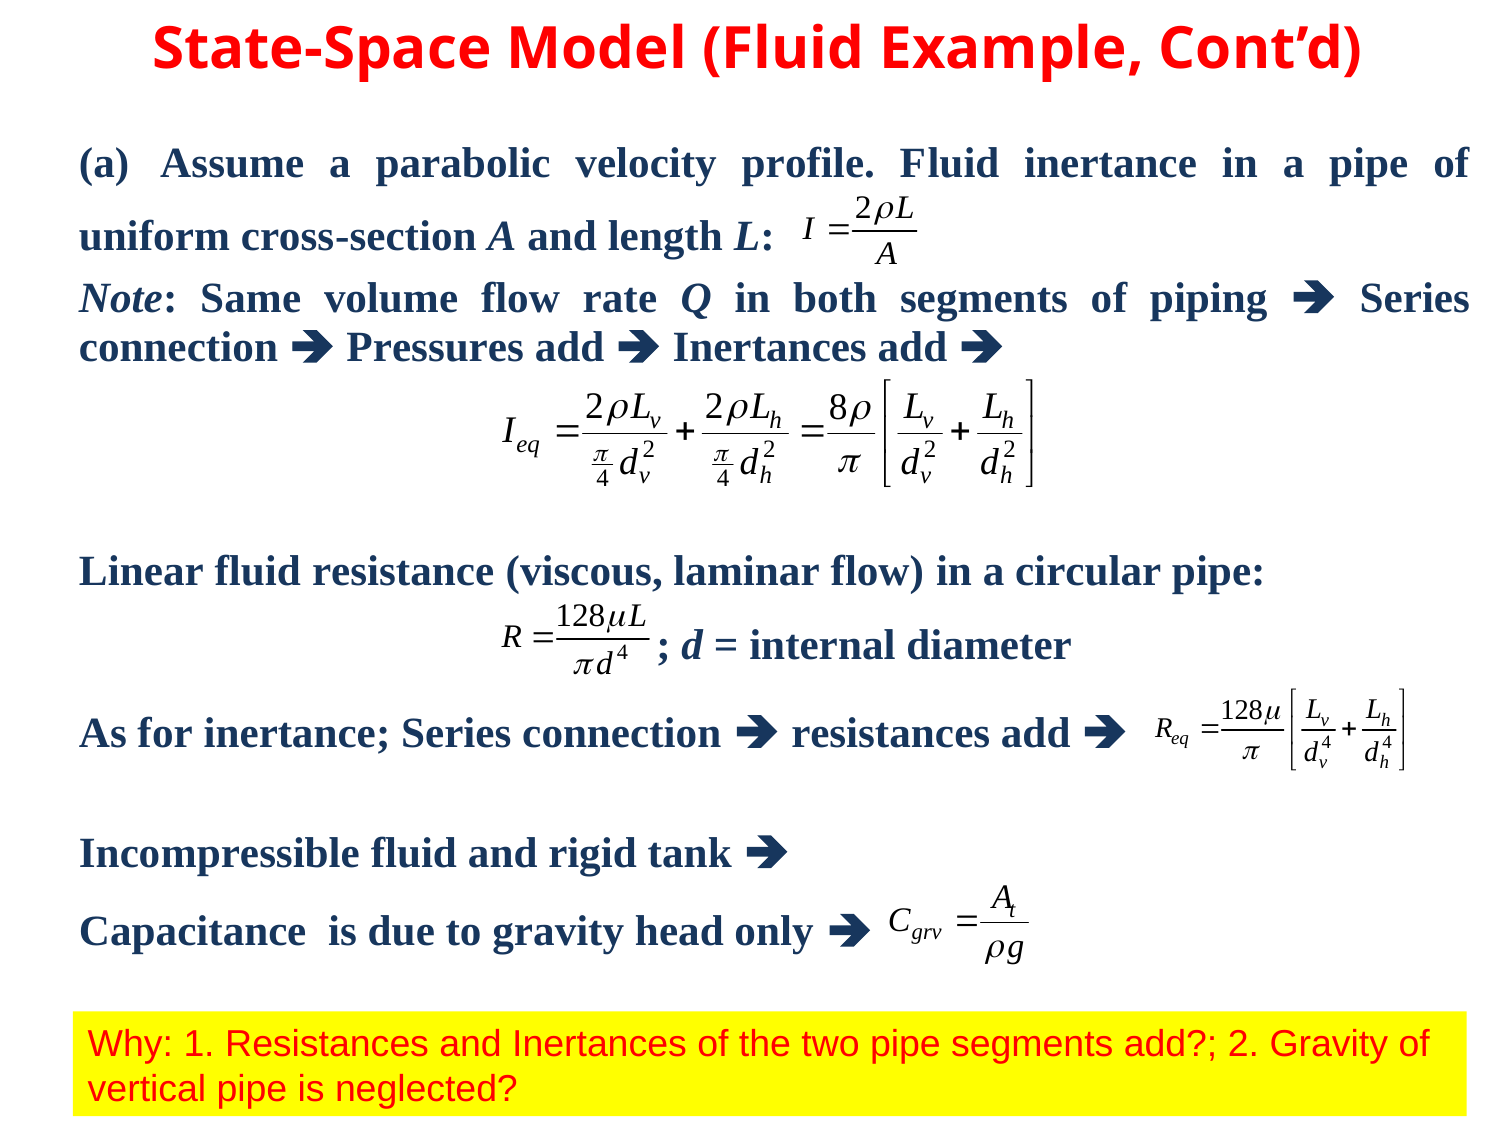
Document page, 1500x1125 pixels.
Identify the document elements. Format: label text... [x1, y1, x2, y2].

text_box Why: 1. Resistances and Inertances of the two pipe segments add?; 2. Gravity of vertical pipe is neglected? [72, 1039, 1467, 1117]
text_box [0, 0, 1500, 74]
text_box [30, 136, 1470, 1031]
text_box State-Space Model (Fluid Example, Cont’d) [88, 76, 1427, 88]
